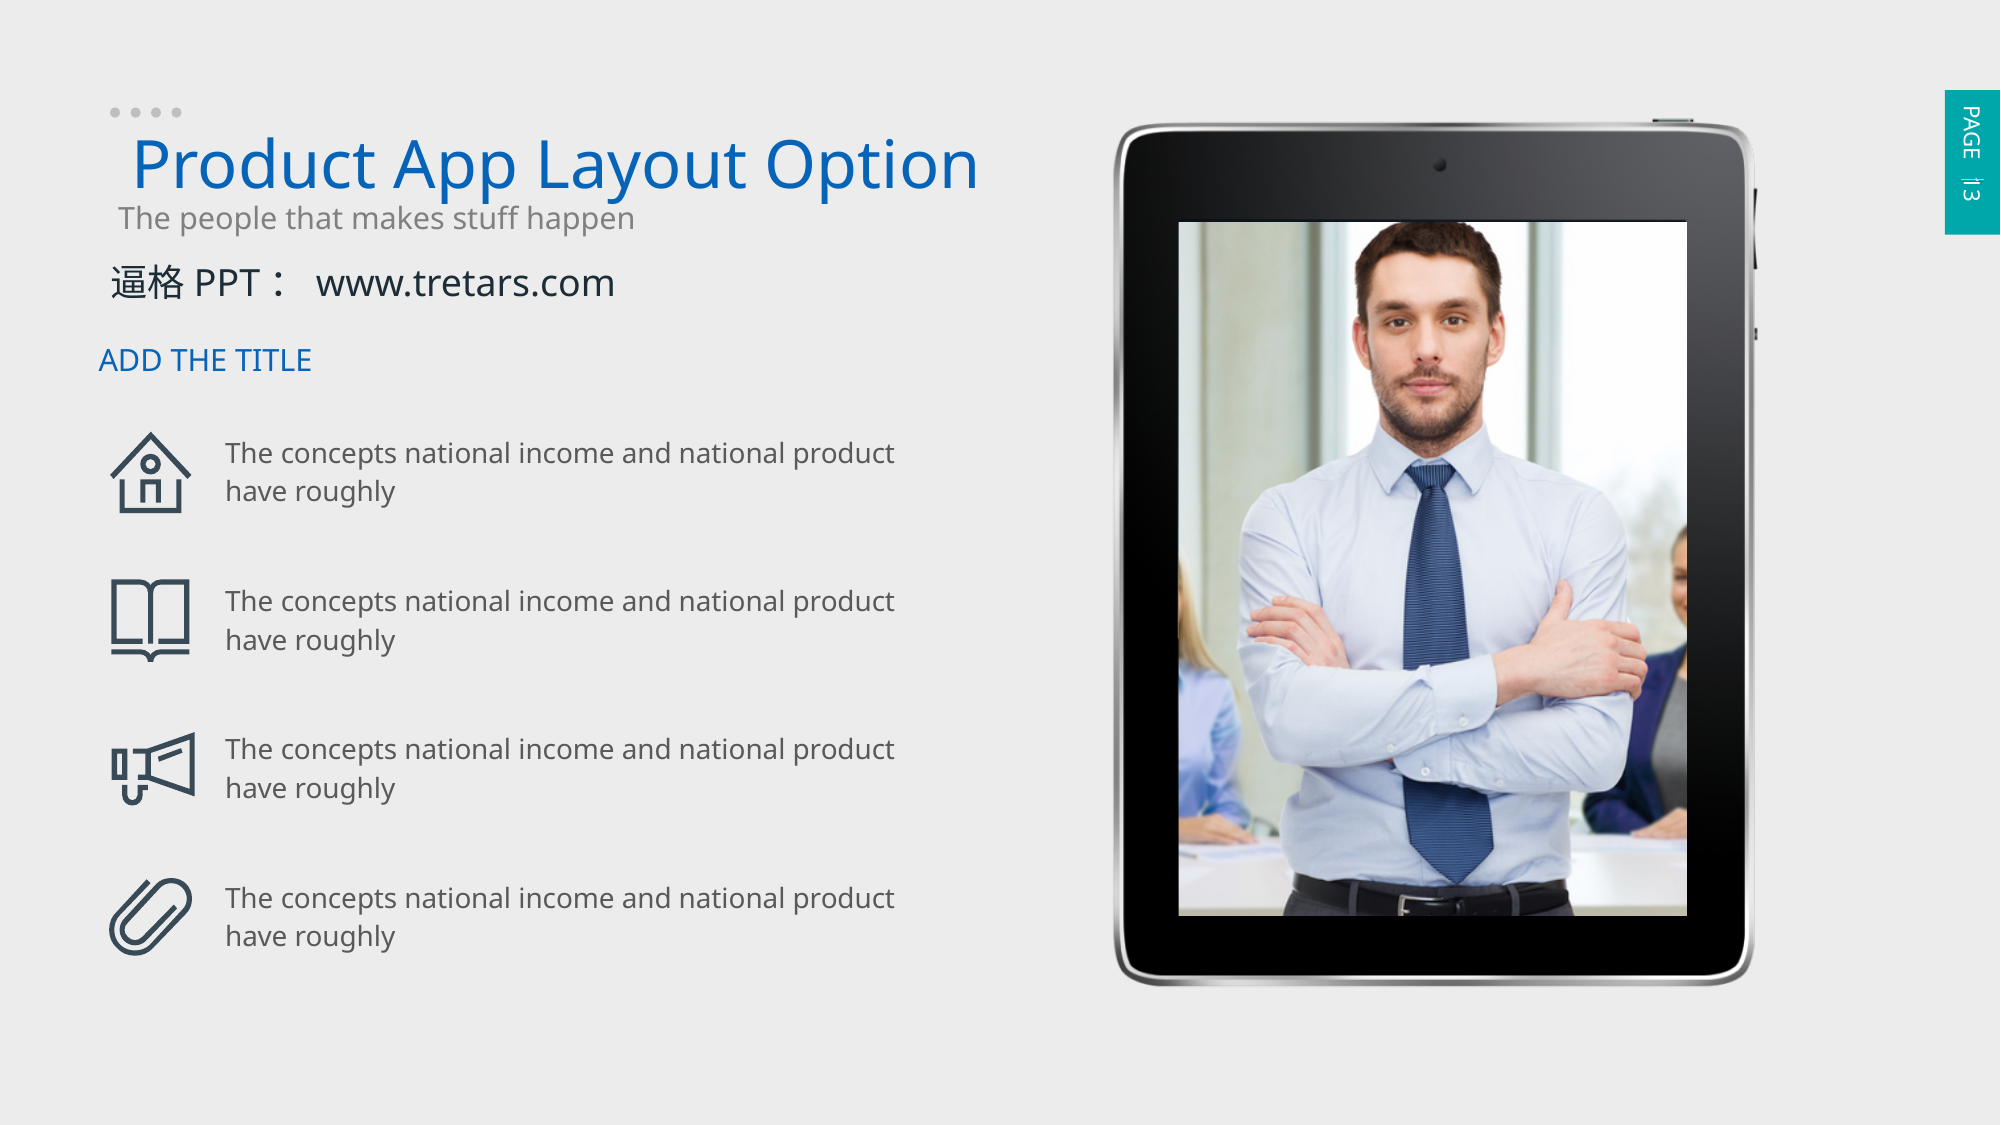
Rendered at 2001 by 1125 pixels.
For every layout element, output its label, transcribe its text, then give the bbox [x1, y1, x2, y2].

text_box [111, 720, 977, 813]
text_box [110, 423, 977, 516]
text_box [90, 114, 1024, 244]
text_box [109, 868, 977, 961]
text_box ADD THE TITLE [83, 333, 328, 385]
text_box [1105, 114, 1762, 988]
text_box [111, 572, 977, 665]
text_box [1944, 90, 2000, 235]
text_box 逼格PPT：www.tretars.com [95, 251, 631, 312]
